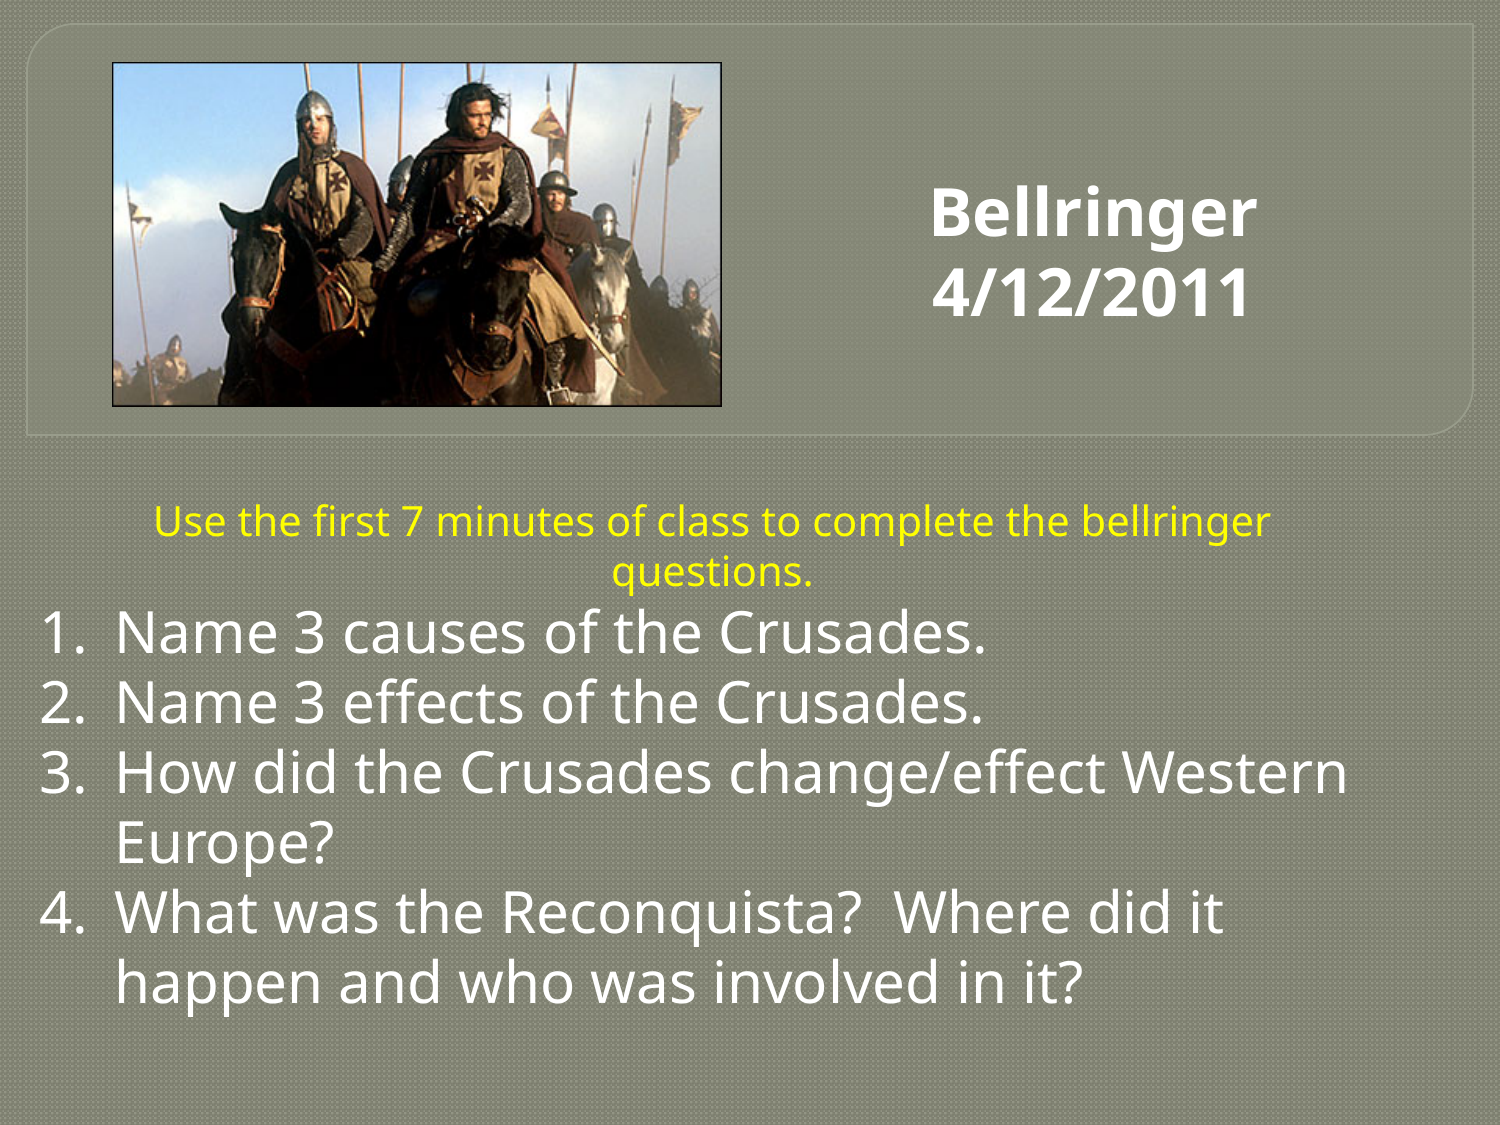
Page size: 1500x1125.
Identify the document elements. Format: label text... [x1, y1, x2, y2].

text_box Name 3 causes of the Crusades. Name 3 effects of the Crusades. How did the Crusades change/effect Western Europe? What was the Reconquista? Where did it happen and who was involved in it? [24, 587, 1450, 1023]
text_box Use the first 7 minutes of class to complete the bellringer questions. [37, 487, 1388, 603]
picture [112, 62, 723, 407]
text_box Bellringer 4/12/2011 [774, 162, 1413, 338]
